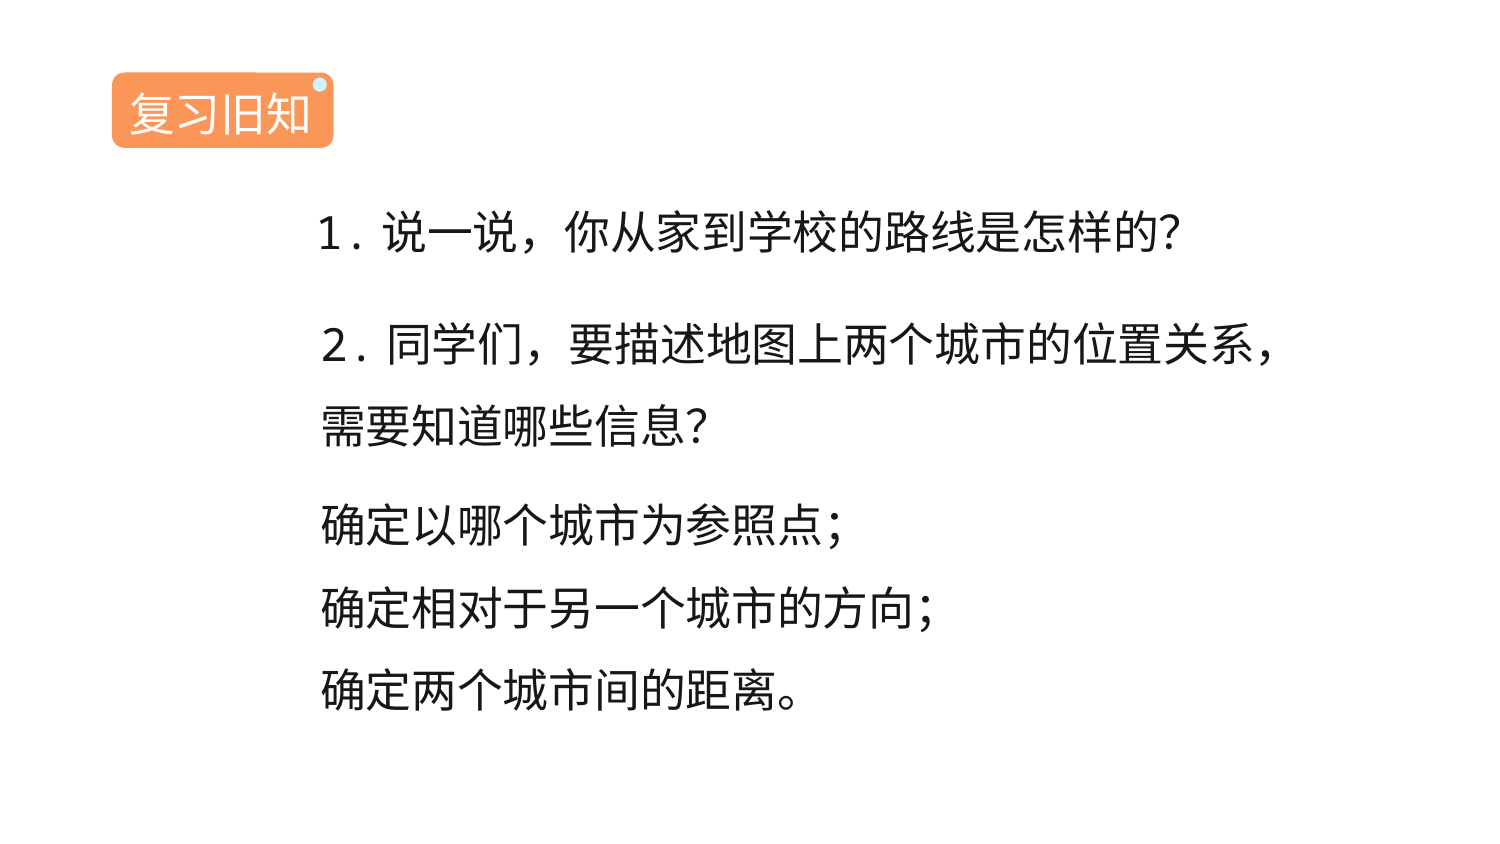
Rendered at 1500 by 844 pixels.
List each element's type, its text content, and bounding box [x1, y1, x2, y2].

text_box 确定以哪个城市为参照点； 确定相对于另一个城市的方向；确定两个城市间的距离。 [305, 462, 967, 725]
text_box 2.同学们，要描述地图上两个城市的位置关系，需要知道哪些信息？ [305, 280, 1333, 461]
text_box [111, 72, 355, 148]
text_box 1.说一说，你从家到学校的路线是怎样的？ [300, 196, 1220, 266]
